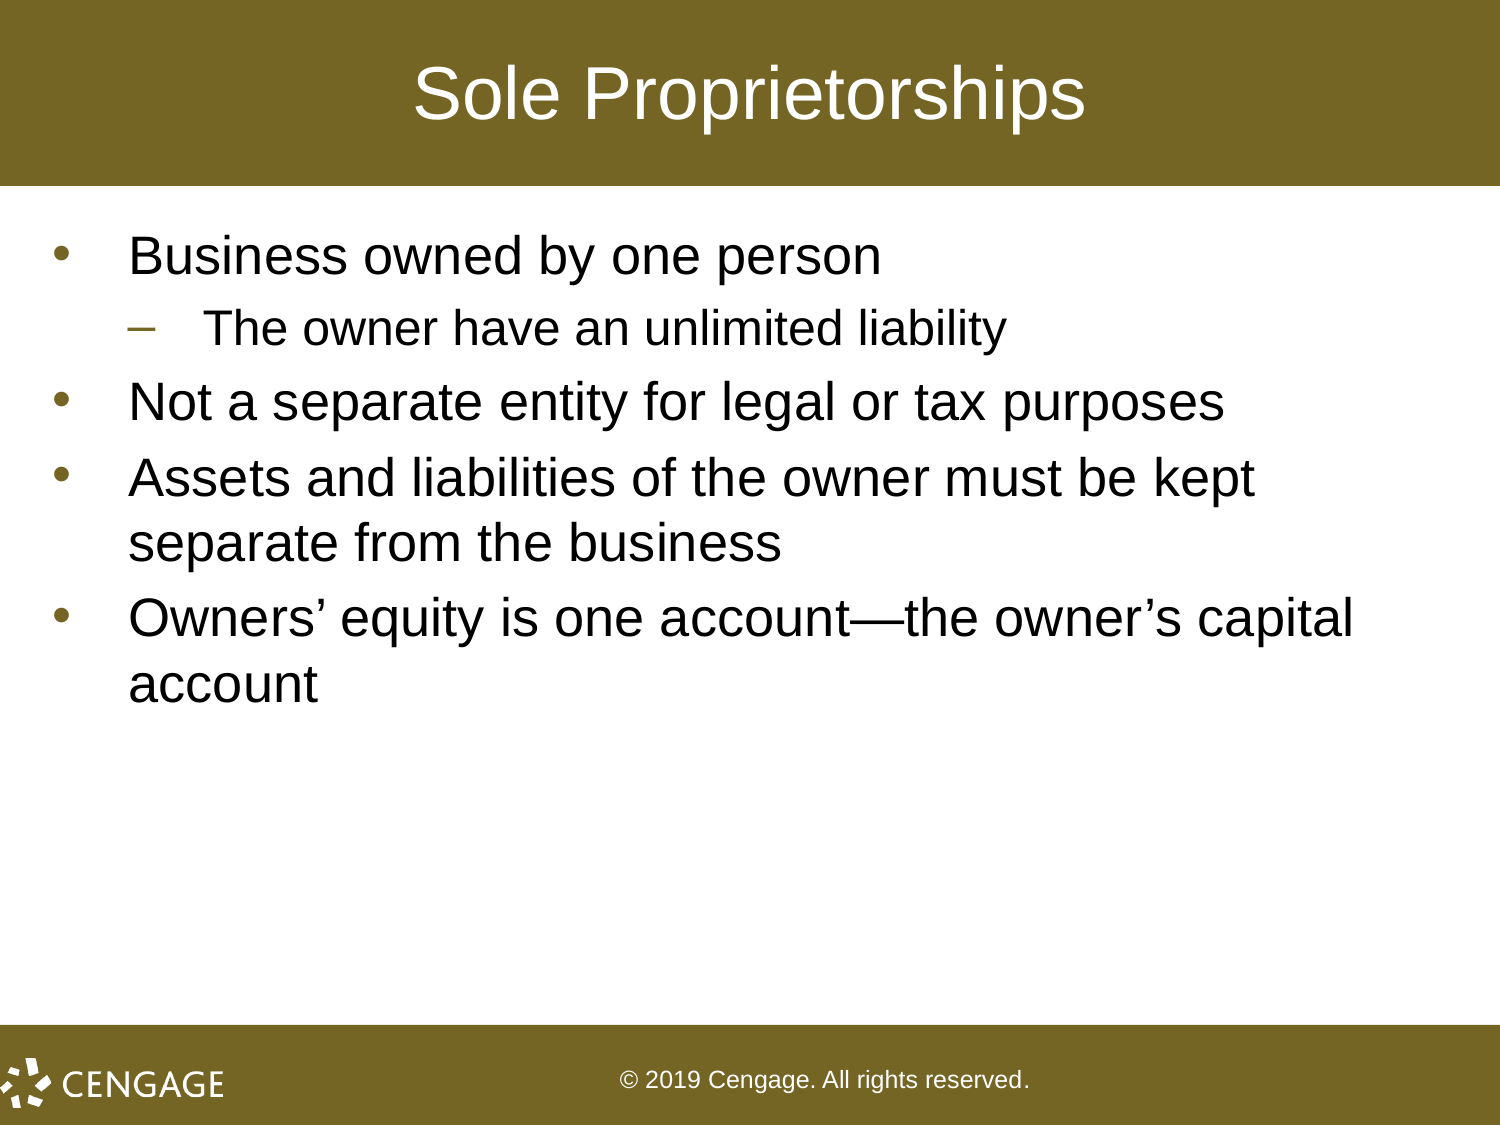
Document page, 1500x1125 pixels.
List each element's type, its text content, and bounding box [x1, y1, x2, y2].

picture [0, 1058, 223, 1108]
title Sole Proprietorships [7, 4, 1493, 175]
list Business owned by one person The owner have an unlimited liability Not a separate entity for legal or tax purposes Assets and liabilities of the owner must be kept separate from the business Owners’ equity is one account—the owner’s capital account [37, 212, 1475, 982]
